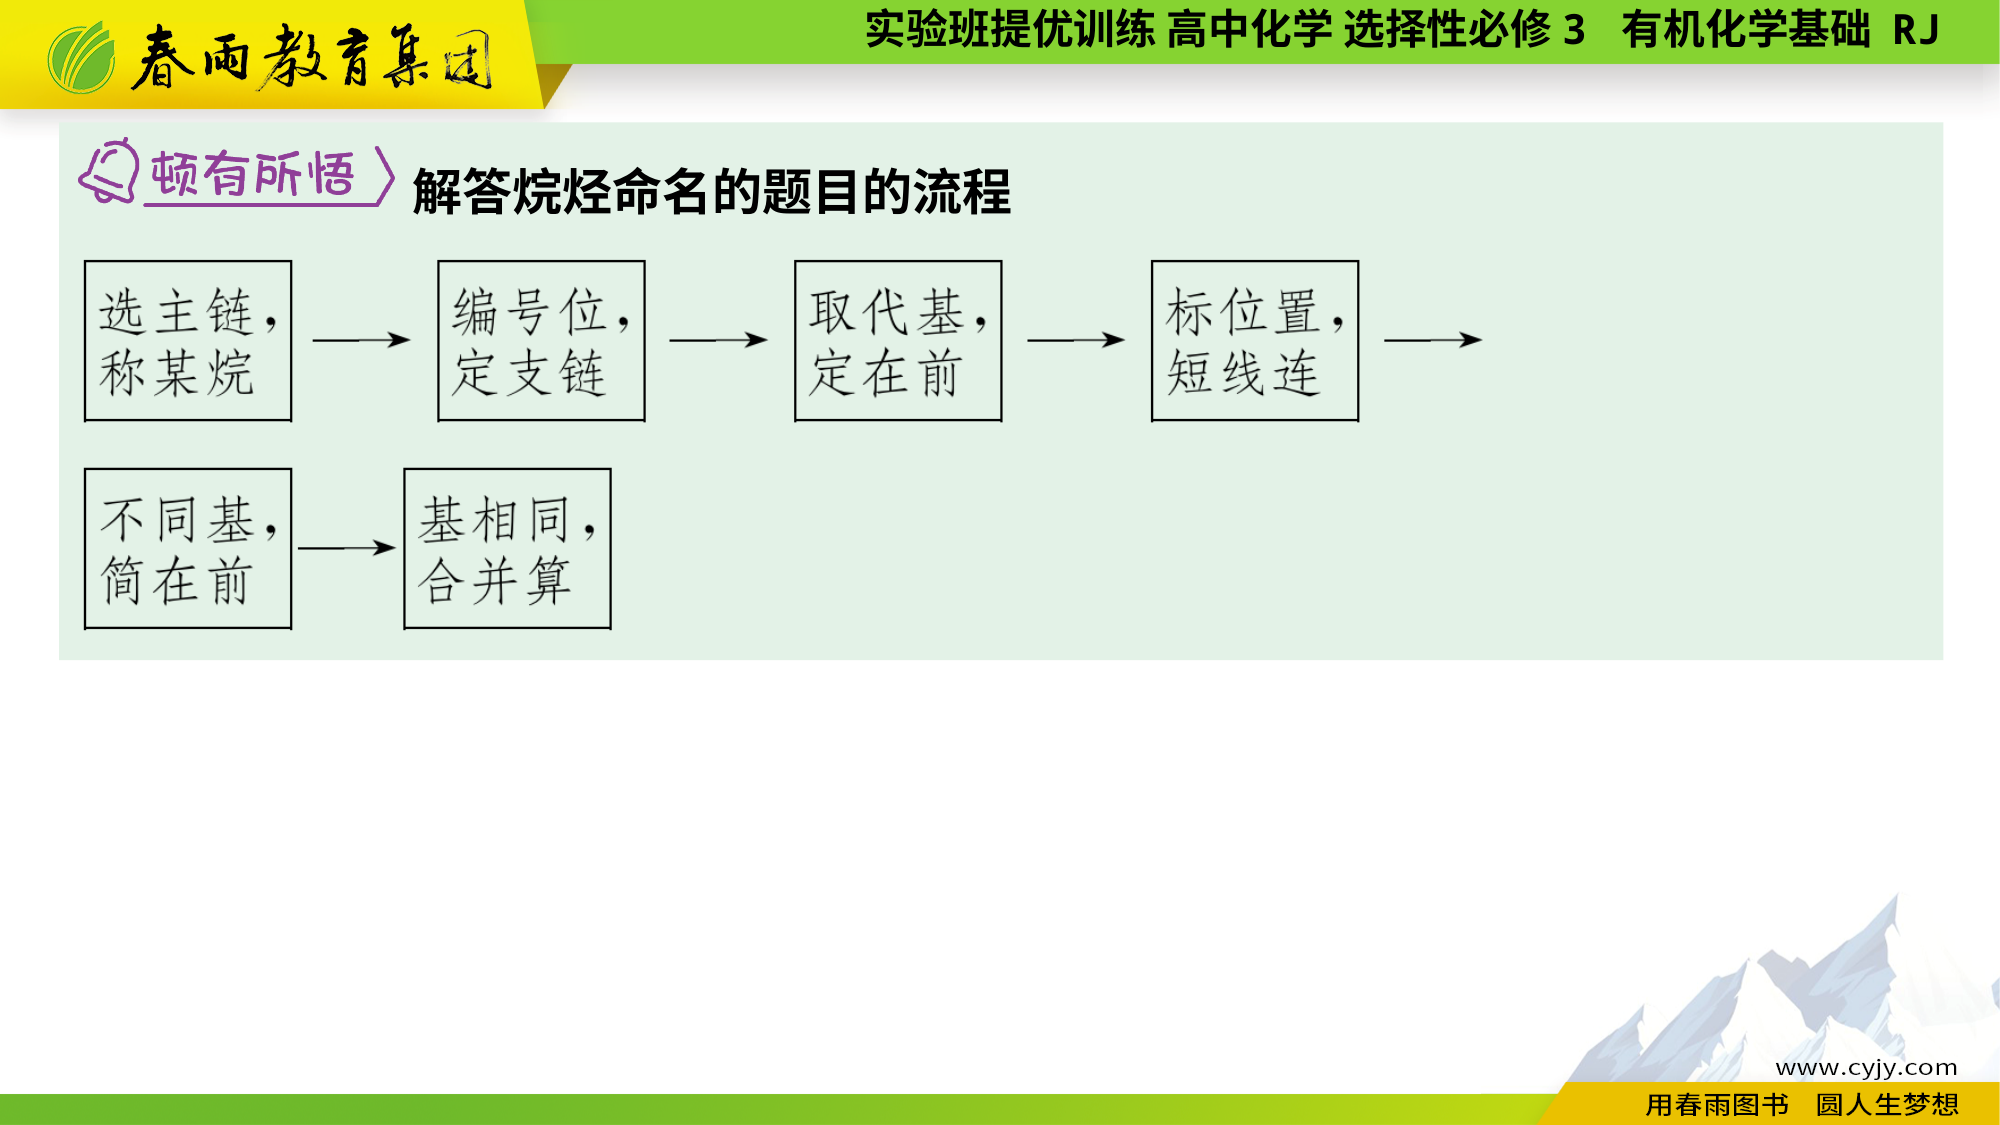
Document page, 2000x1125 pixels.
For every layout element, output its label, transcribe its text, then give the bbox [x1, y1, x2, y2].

list 解答烷烃命名的题目的流程 [59, 122, 1944, 661]
picture [0, 0, 2000, 1125]
